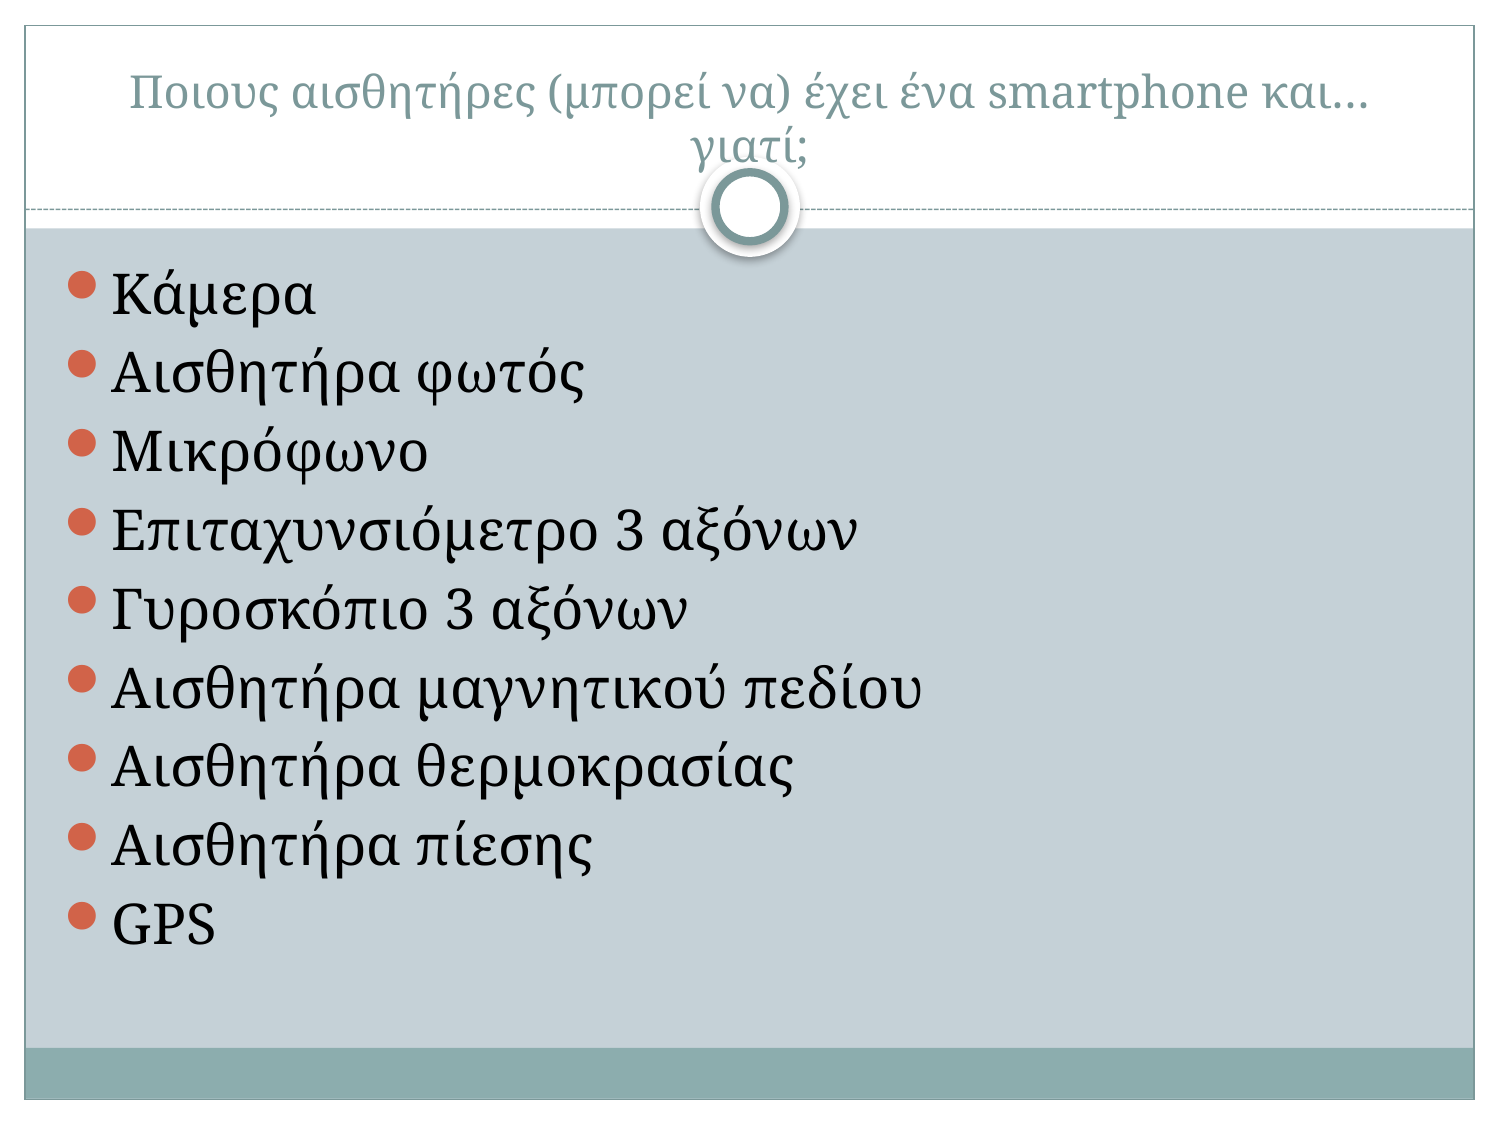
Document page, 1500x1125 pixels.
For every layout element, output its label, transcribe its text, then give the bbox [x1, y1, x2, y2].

title Ποιους αισθητήρες (μπορεί να) έχει ένα smartphone και… γιατί; [49, 54, 1450, 179]
list Κάμερα Αισθητήρα φωτός Μικρόφωνο Επιταχυνσιόμετρο 3 αξόνων Γυροσκόπιο 3 αξόνων Αισθητήρα μαγνητικού πεδίου Αισθητήρα θερμοκρασίας Αισθητήρα πίεσης GPS [49, 250, 1445, 1001]
